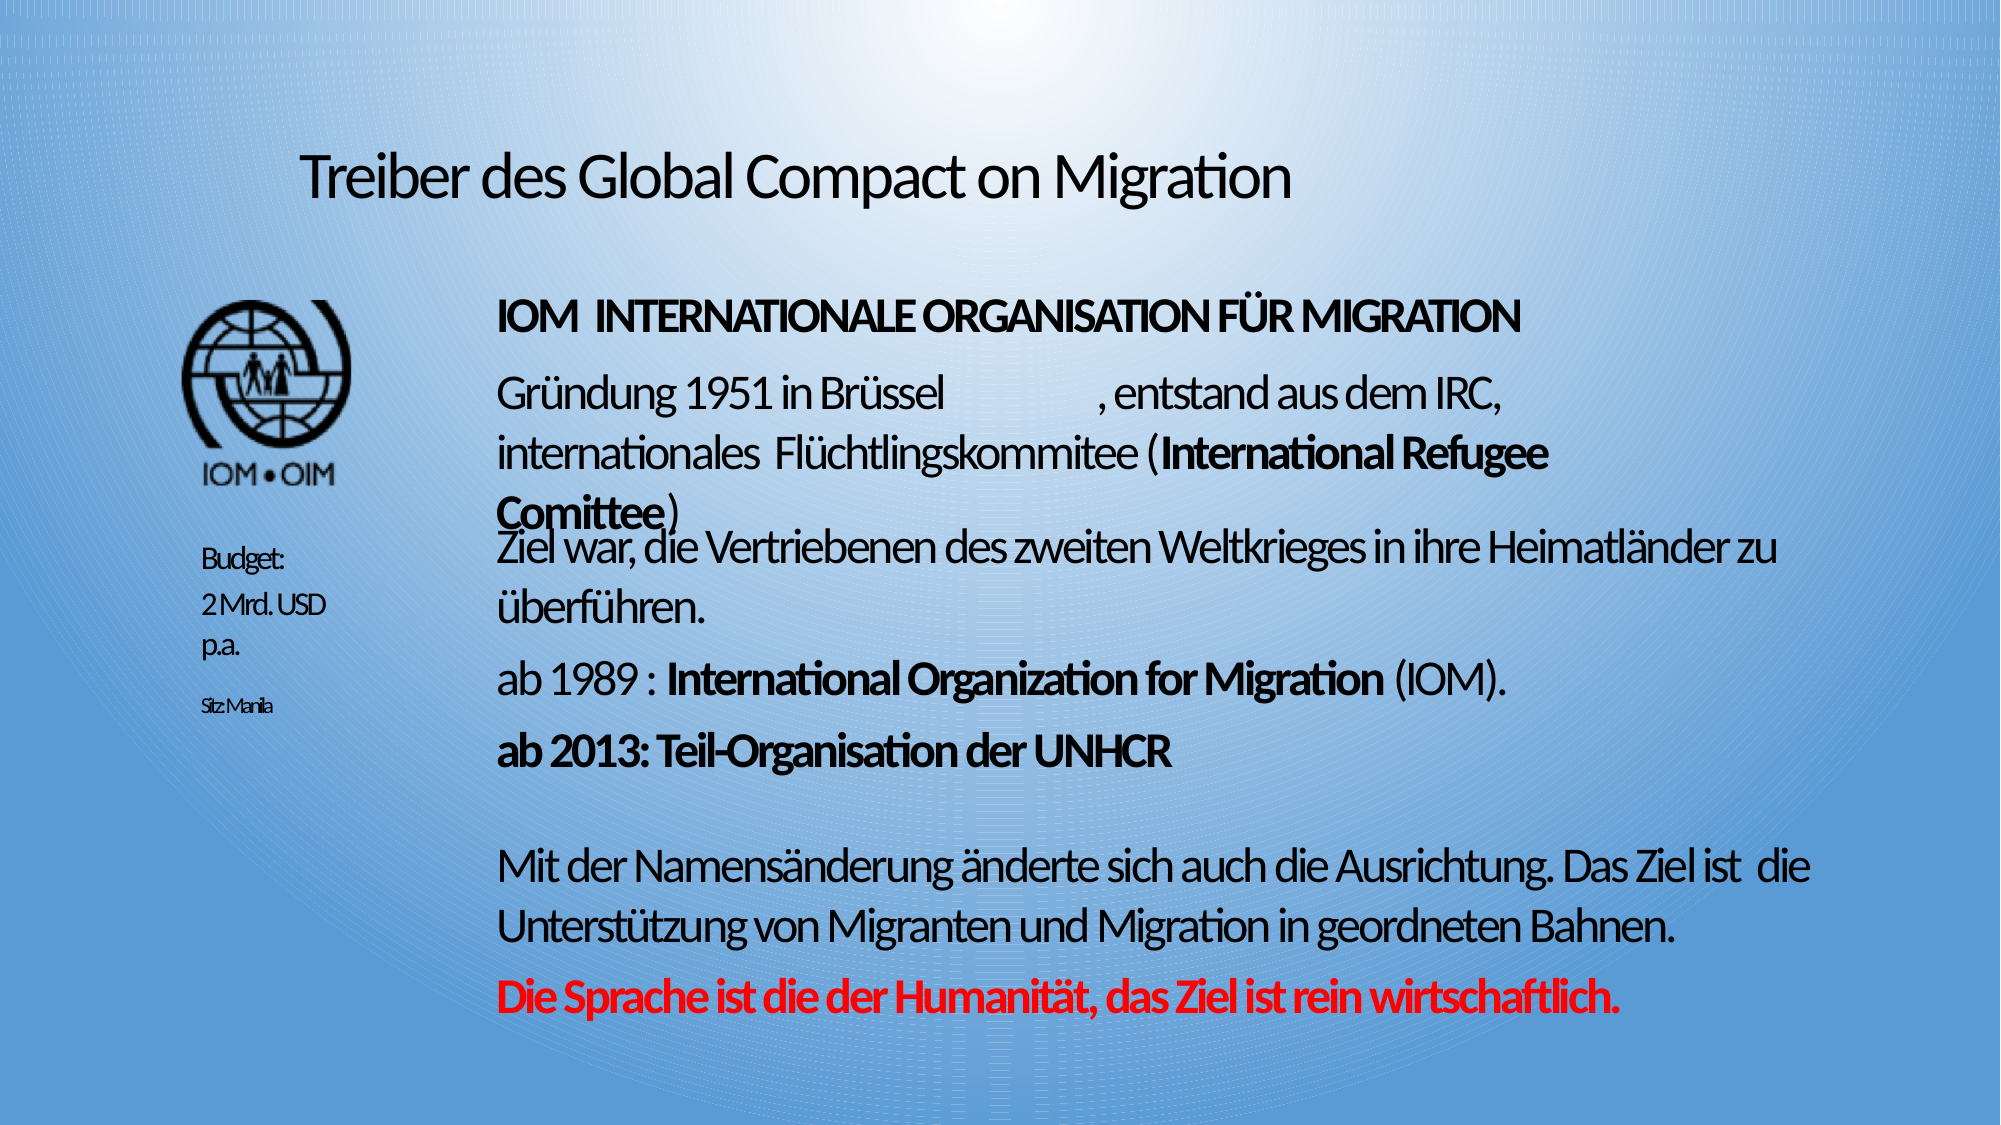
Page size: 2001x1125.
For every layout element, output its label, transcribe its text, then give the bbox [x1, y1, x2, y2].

title Treiber des Global Compact on Migration [297, 75, 1317, 266]
text_box IOM INTERNATIONALE ORGANISATION FÜR MIGRATION Gründung 1951 in Brüssel , entstand aus dem IRC, internationales Flüchtlingskommitee (International Refugee Comittee) [494, 269, 1647, 506]
text_box Ziel war, die Vertriebenen des zweiten Weltkrieges in ihre Heimatländer zu überführen. ab 1989 : International Organization for Migration (IOM). ab 2013: Teil-Organisation der UNHCR [494, 506, 1836, 777]
text_box Sitz: Manila [198, 688, 310, 718]
text_box [181, 299, 352, 492]
text_box Mit der Namensänderung änderte sich auch die Ausrichtung. Das Ziel ist die Unterstützung von Migranten und Migration in geordneten Bahnen. Die Sprache ist die der Humanität, das Ziel ist rein wirtschaftlich. [494, 825, 1966, 1024]
text_box Budget: 2 Mrd. USD p.a. [198, 527, 353, 663]
